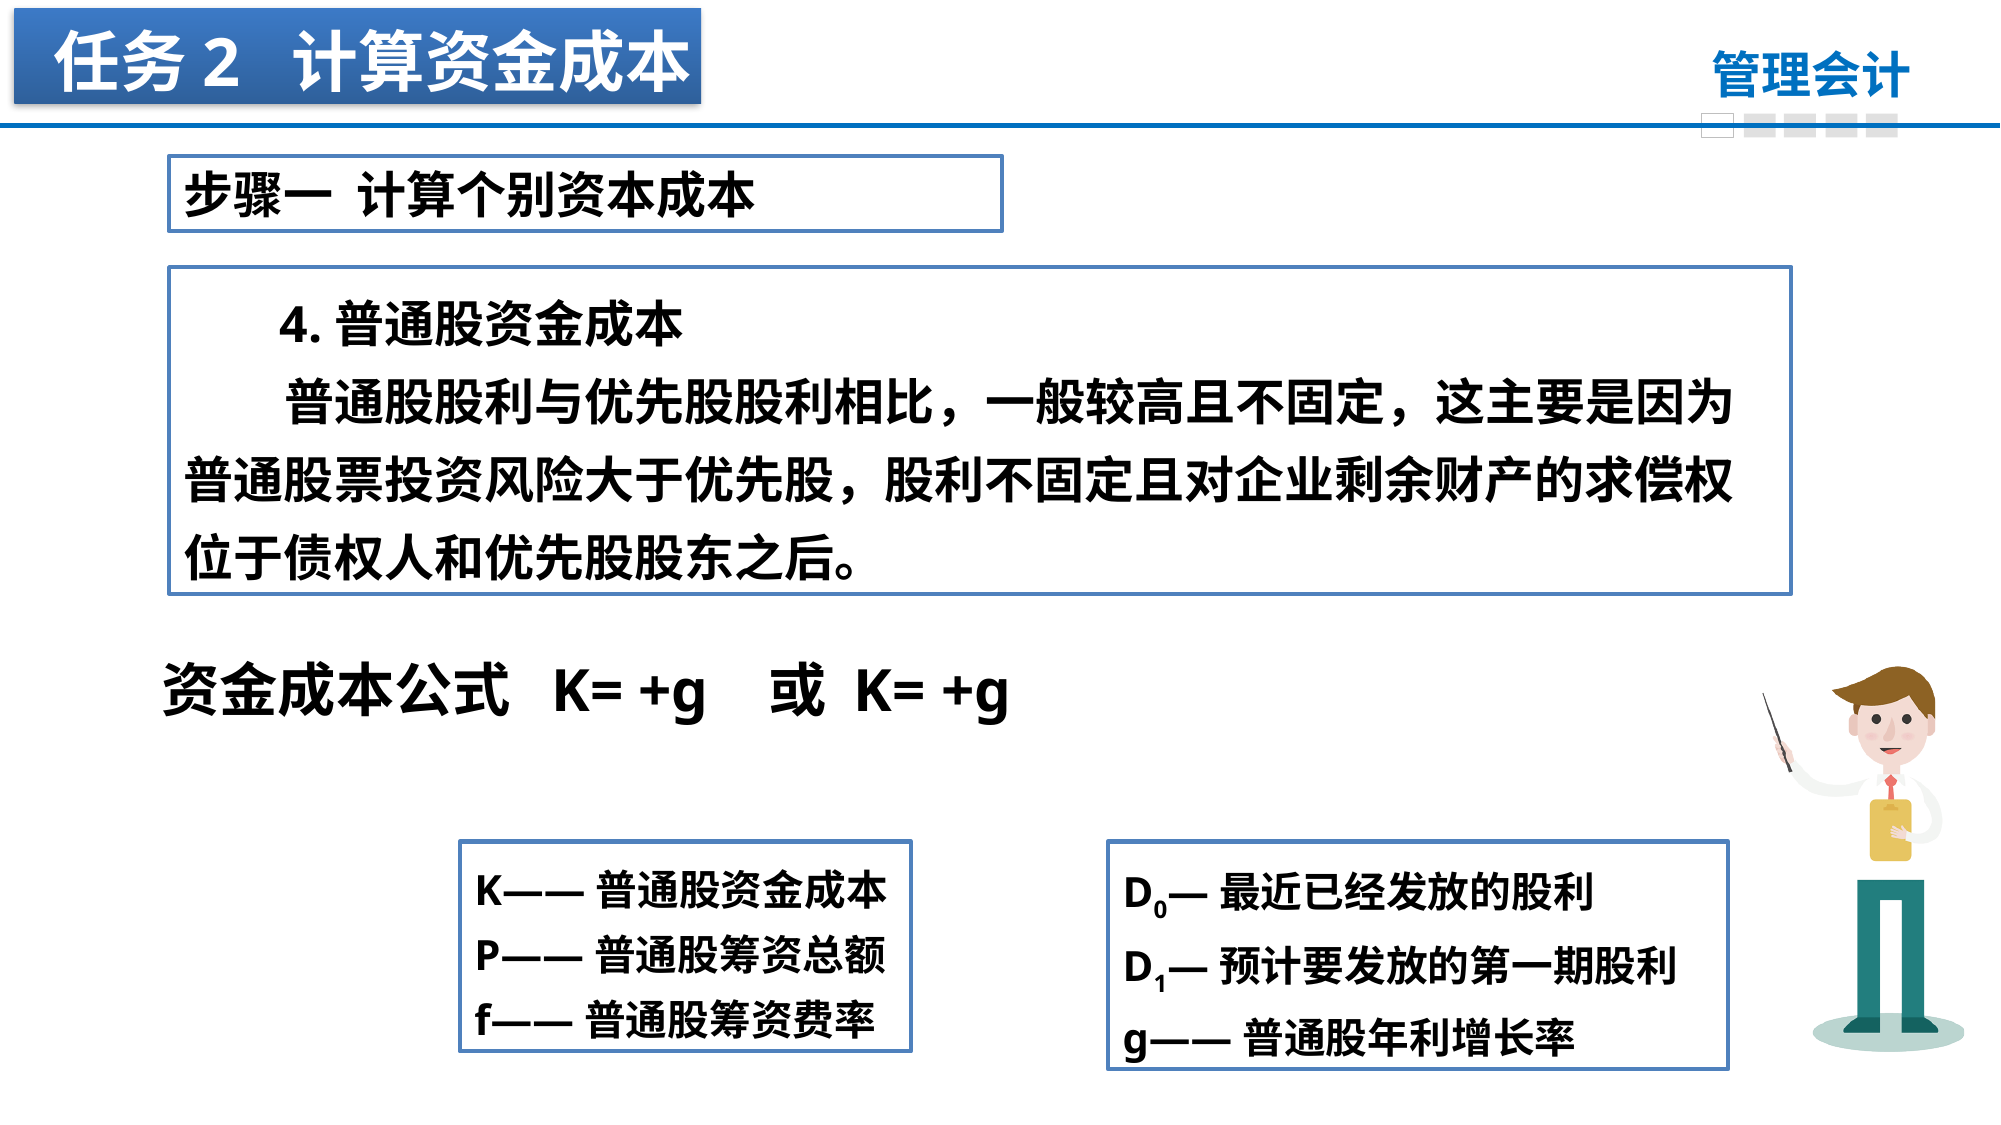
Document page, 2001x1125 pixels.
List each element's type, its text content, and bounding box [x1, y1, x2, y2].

picture [1727, 655, 1965, 1052]
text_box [14, 7, 717, 109]
text_box K——普通股资金成本 P——普通股筹资总额 f——普通股筹资费率 [458, 839, 913, 1053]
text_box 步骤一 计算个别资本成本 [167, 154, 1004, 233]
text_box D0—最近已经发放的股利 D1—预计要发放的第一期股利 g——普通股年利增长率 [1106, 839, 1730, 1071]
text_box 4.普通股资金成本 普通股股利与优先股股利相比，一般较高且不固定，这主要是因为普通股票投资风险大于优先股，股利不固定且对企业剩余财产的求偿权位于债权人和优先股股东之后。 [167, 265, 1793, 596]
text_box [583, 955, 1106, 1043]
